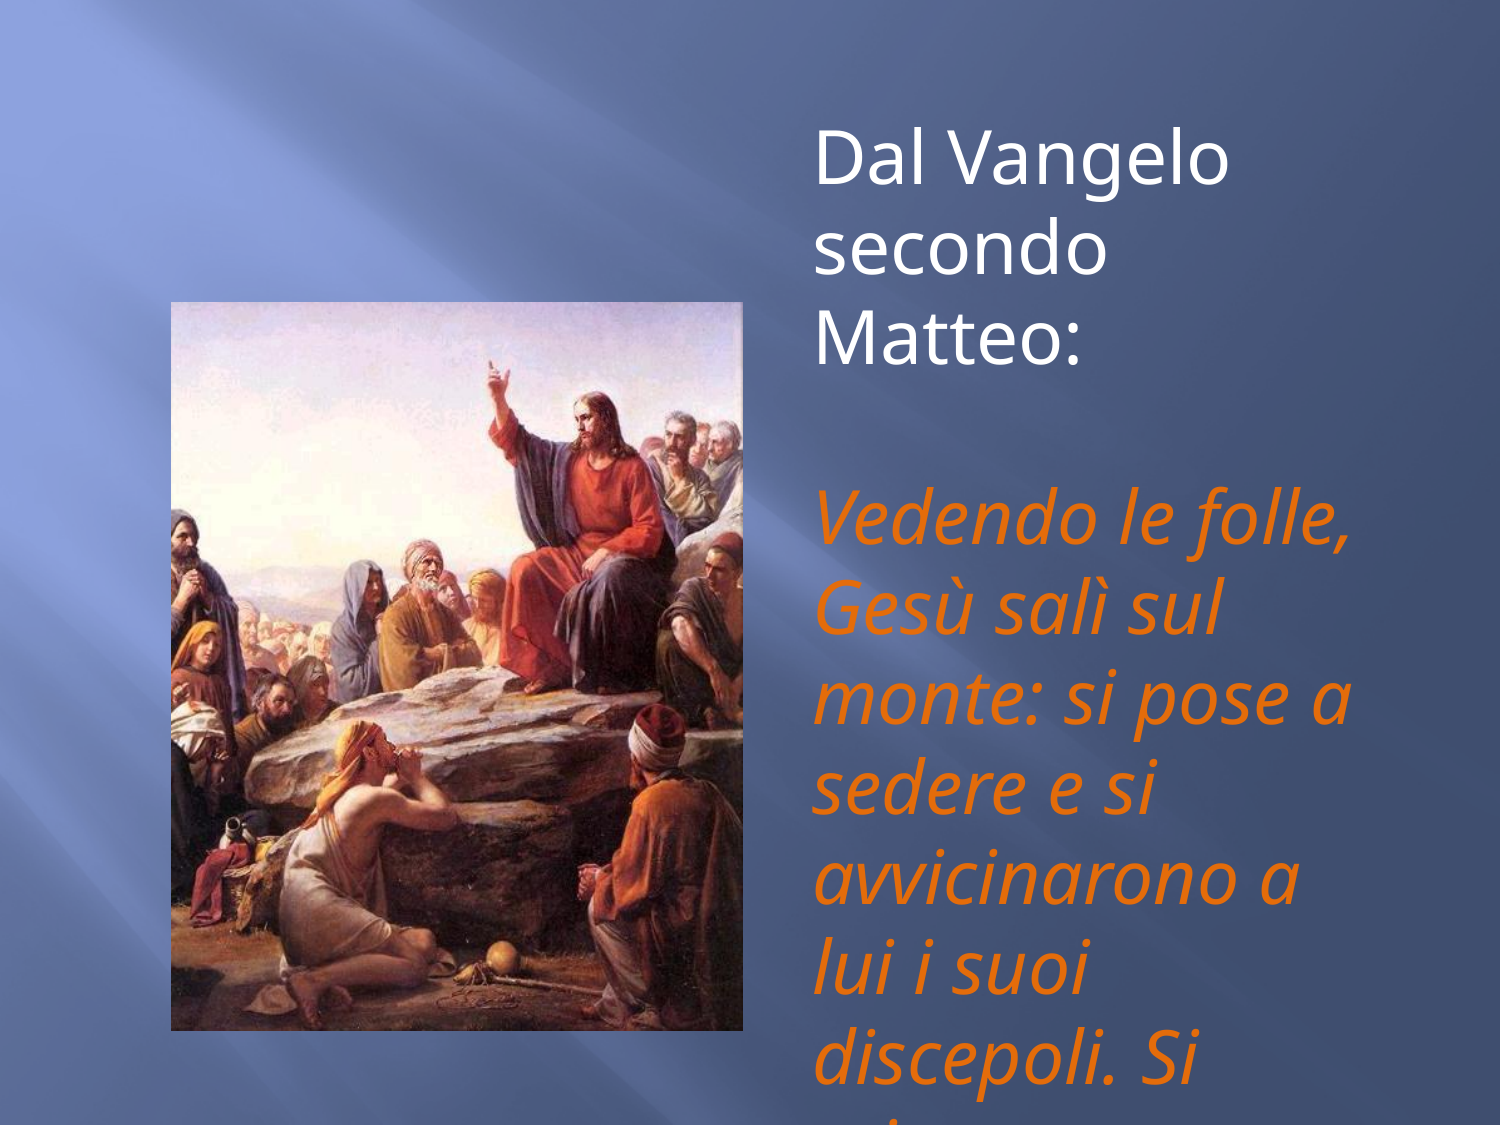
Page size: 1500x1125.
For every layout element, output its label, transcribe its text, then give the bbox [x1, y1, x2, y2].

picture [170, 302, 743, 1031]
text_box Dal Vangelo secondo Matteo: Vedendo le folle, Gesù salì sul monte: si pose a sedere e si avvicinarono a lui i suoi discepoli. Si mise a insegnare loro dicendo: [797, 101, 1388, 1125]
